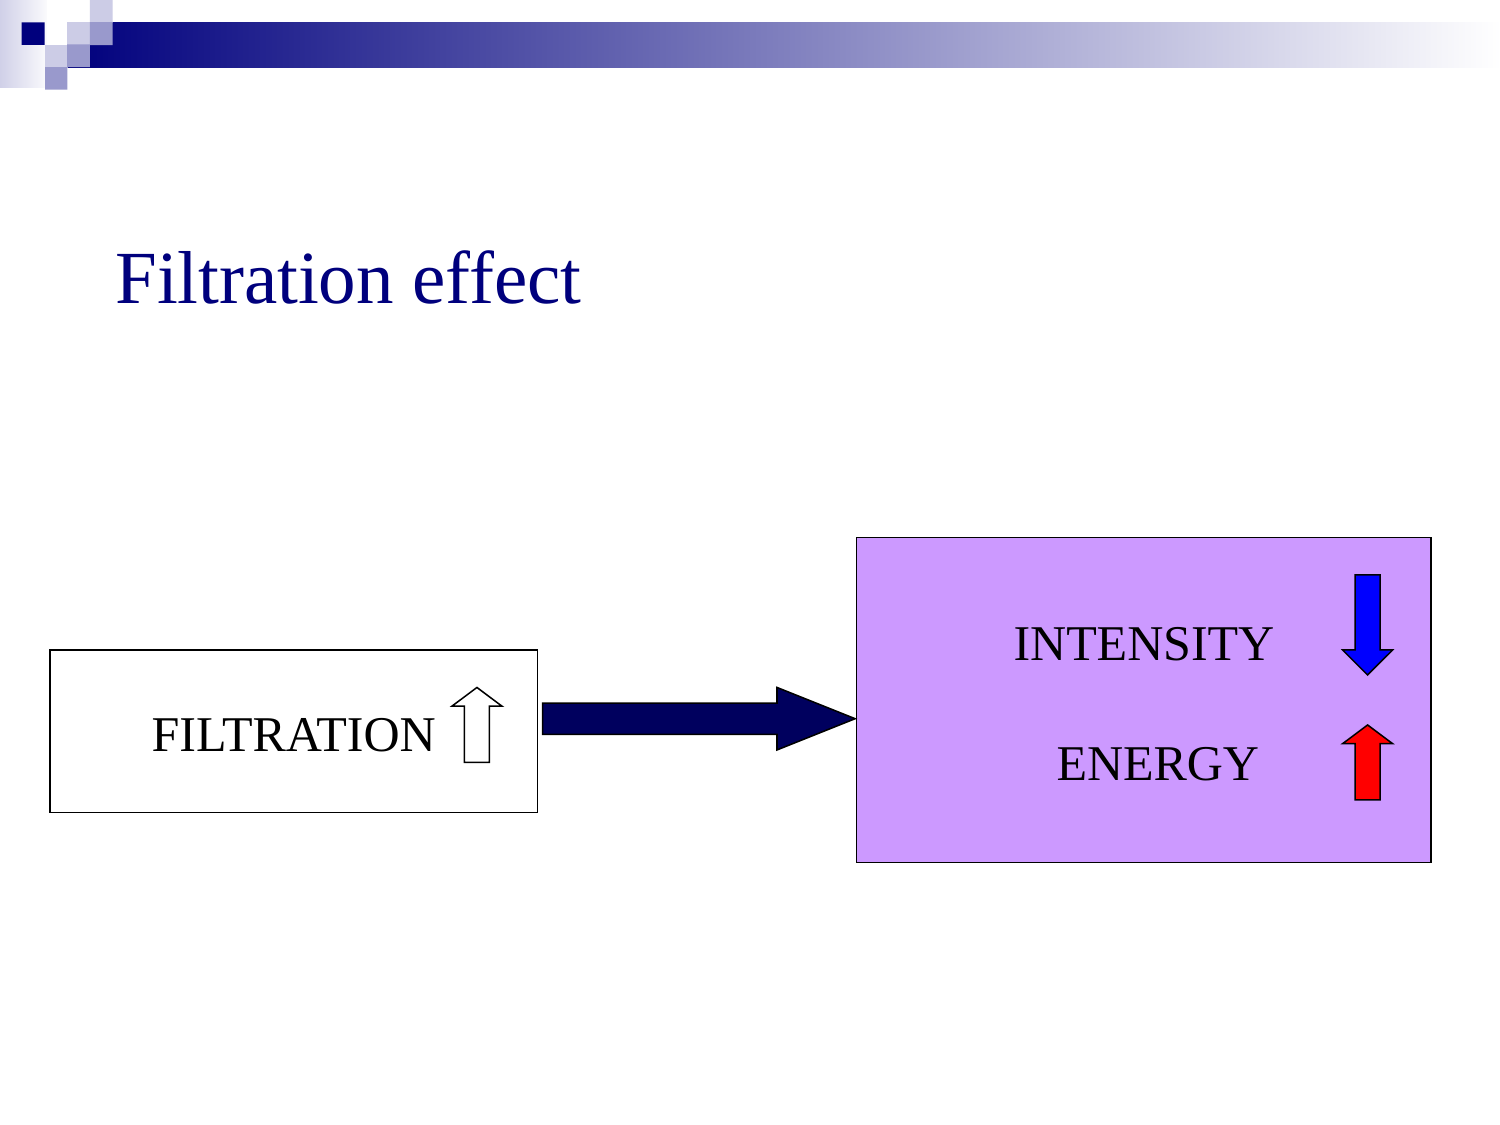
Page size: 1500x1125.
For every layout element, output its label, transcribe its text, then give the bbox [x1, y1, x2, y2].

text_box [451, 687, 502, 763]
text_box [1342, 574, 1393, 675]
text_box [1342, 724, 1393, 800]
title Filtration effect [100, 160, 1451, 387]
text_box INTENSITY ENERGY [856, 537, 1432, 863]
text_box [542, 687, 856, 750]
text_box FILTRATION [49, 649, 538, 813]
